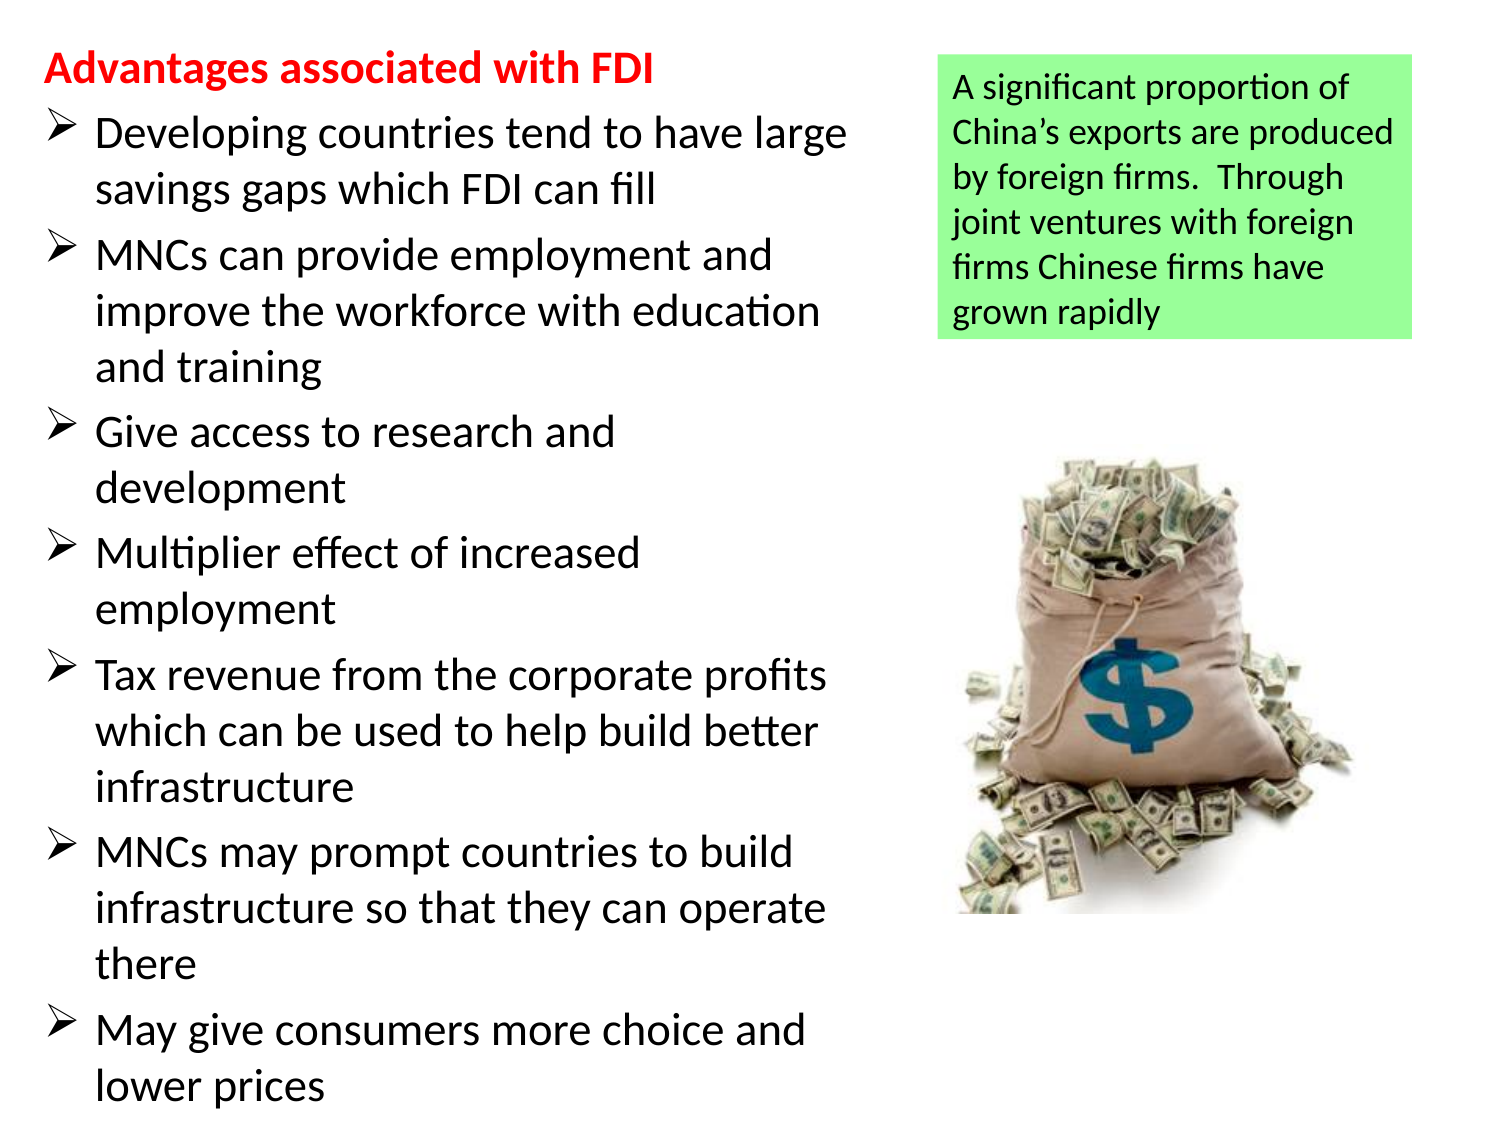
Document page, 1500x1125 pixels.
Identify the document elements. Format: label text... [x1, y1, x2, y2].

list Advantages associated with FDI Developing countries tend to have large savings gaps which FDI can fill MNCs can provide employment and improve the workforce with education and training Give access to research and development Multiplier effect of increased employment Tax revenue from the corporate profits which can be used to help build better infrastructure MNCs may prompt countries to build infrastructure so that they can operate there May give consumers more choice and lower prices [28, 28, 887, 1125]
text_box A significant proportion of China’s exports are produced by foreign firms. Through joint ventures with foreign firms Chinese firms have grown rapidly [937, 54, 1412, 340]
picture [817, 444, 1444, 914]
